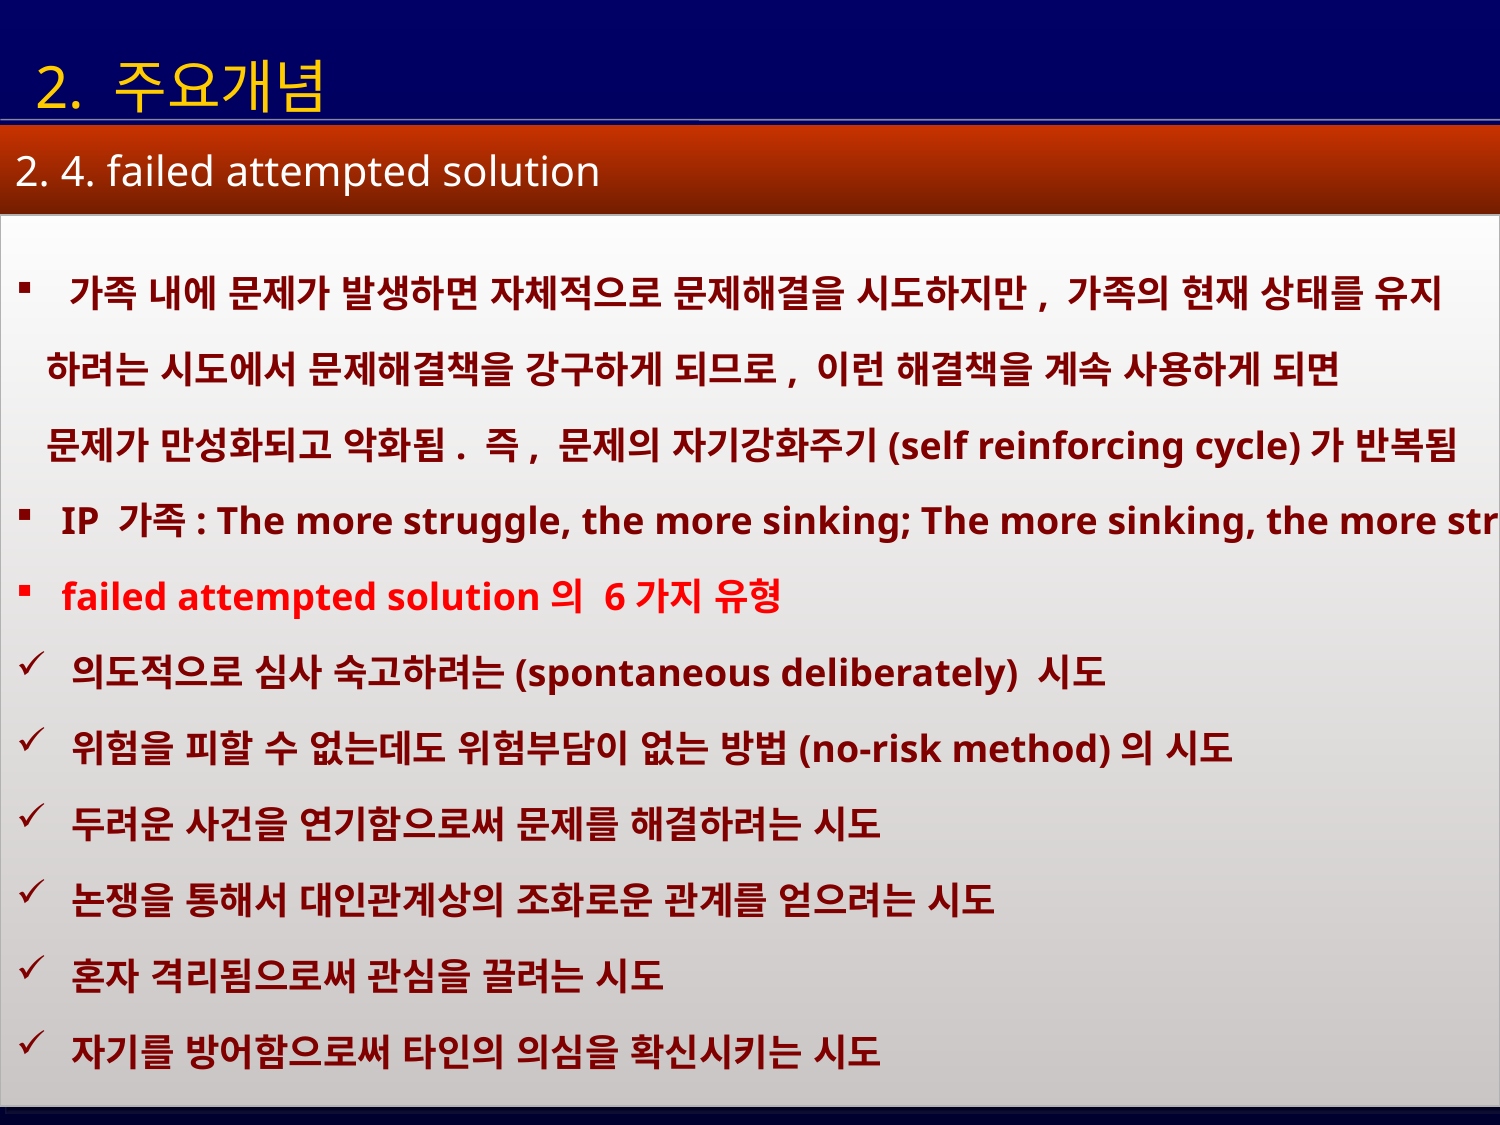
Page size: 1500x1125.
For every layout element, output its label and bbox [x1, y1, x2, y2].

text_box [0, 42, 1500, 1107]
